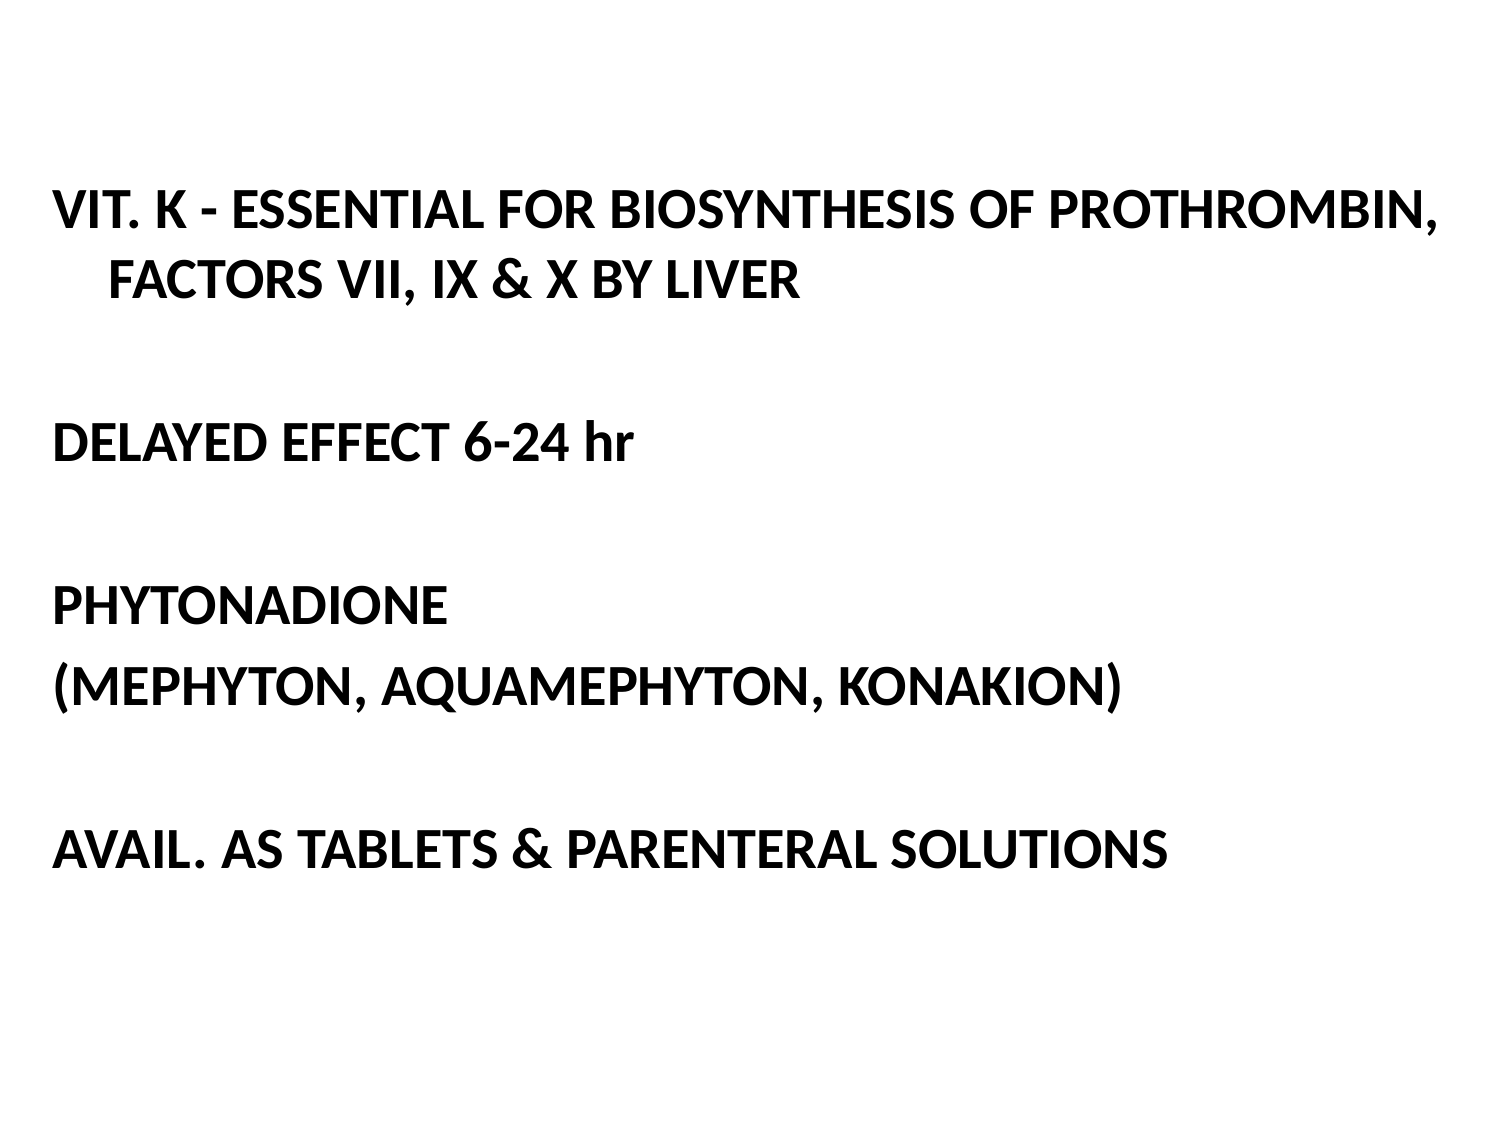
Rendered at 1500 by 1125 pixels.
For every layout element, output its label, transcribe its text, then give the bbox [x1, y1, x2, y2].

list VIT. K - ESSENTIAL FOR BIOSYNTHESIS OF PROTHROMBIN, FACTORS VII, IX & X BY LIVER DELAYED EFFECT 6-24 hr PHYTONADIONE (MEPHYTON, AQUAMEPHYTON, KONAKION) AVAIL. AS TABLETS & PARENTERAL SOLUTIONS [37, 162, 1463, 905]
